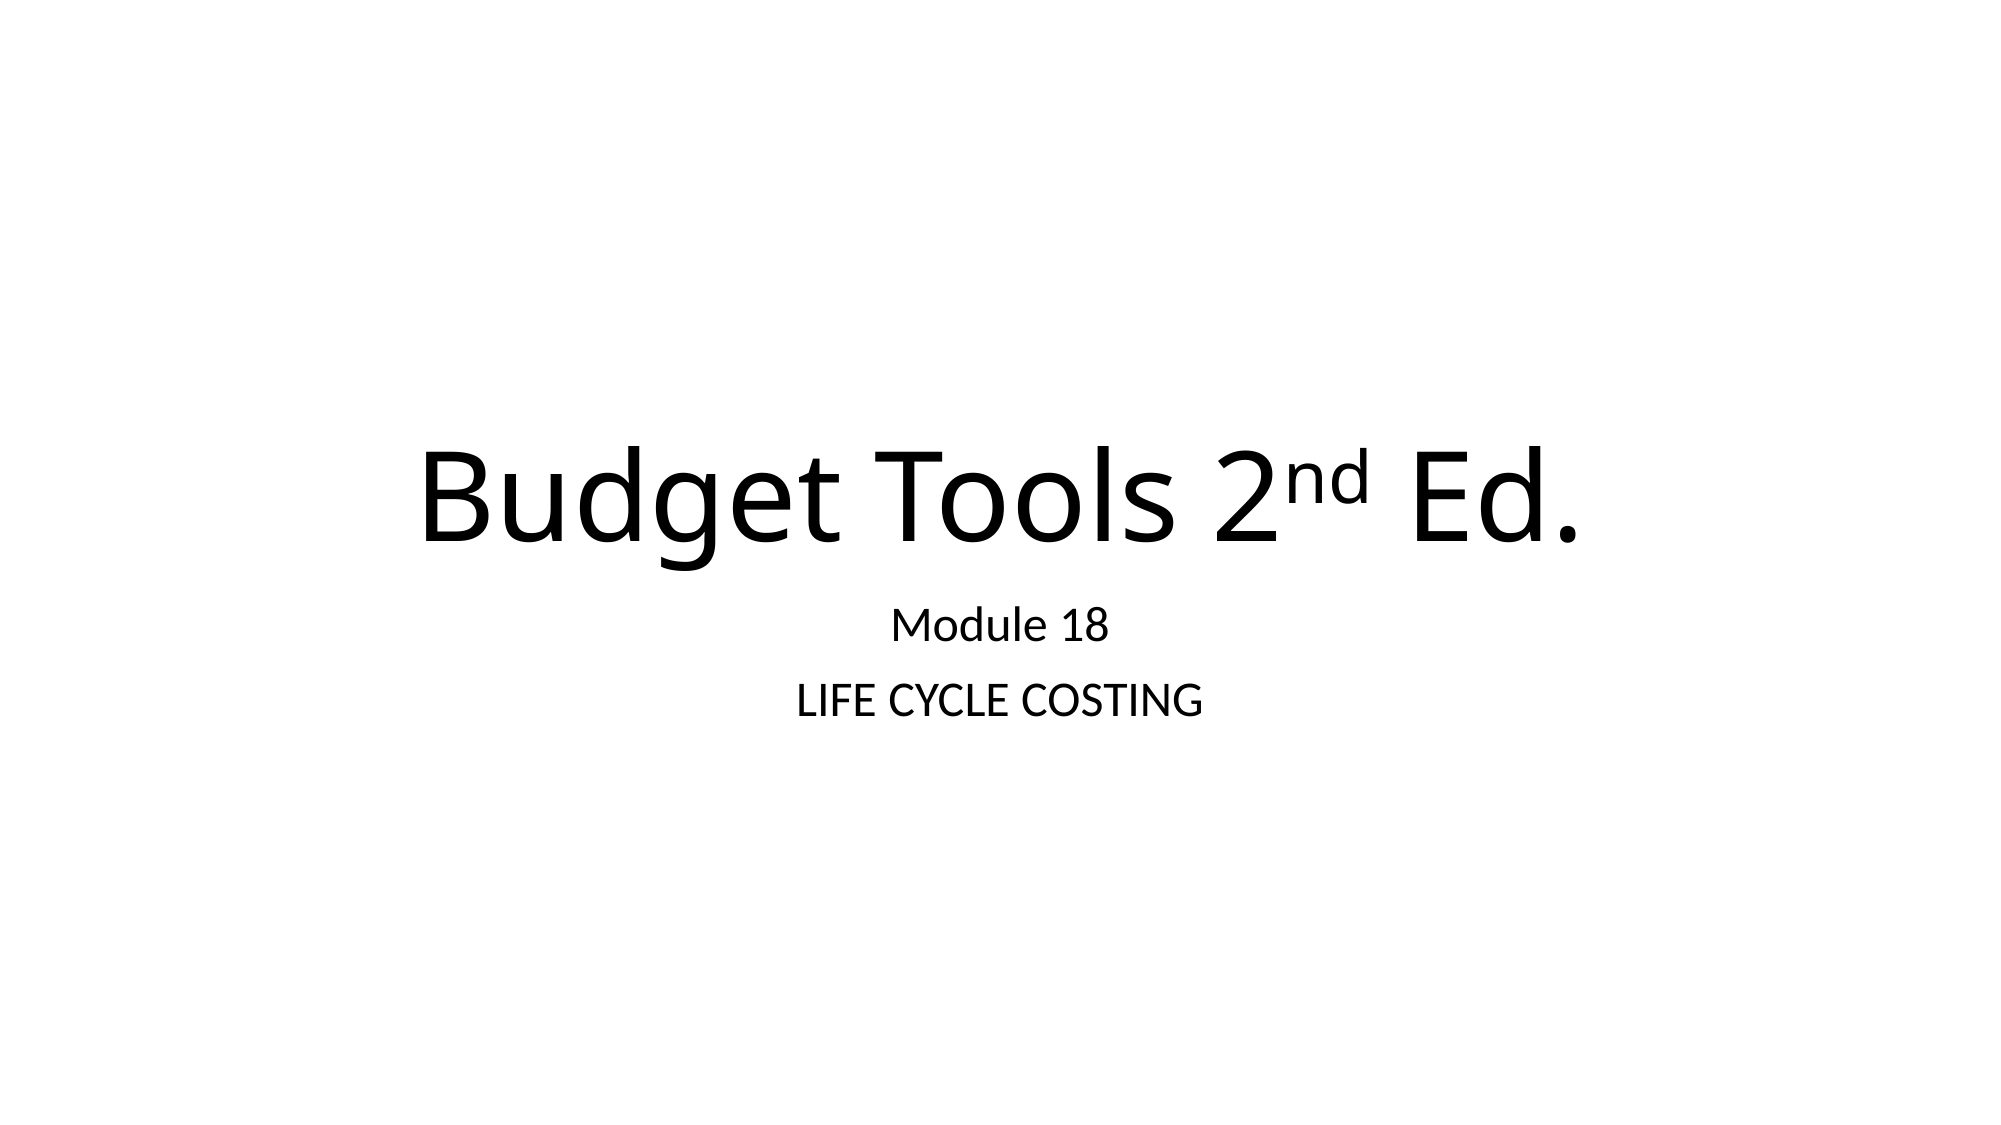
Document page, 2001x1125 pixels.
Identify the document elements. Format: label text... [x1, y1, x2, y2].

subtitle Module 18 Life Cycle Costing [249, 590, 1750, 863]
title Budget Tools 2nd Ed. [249, 184, 1750, 576]
